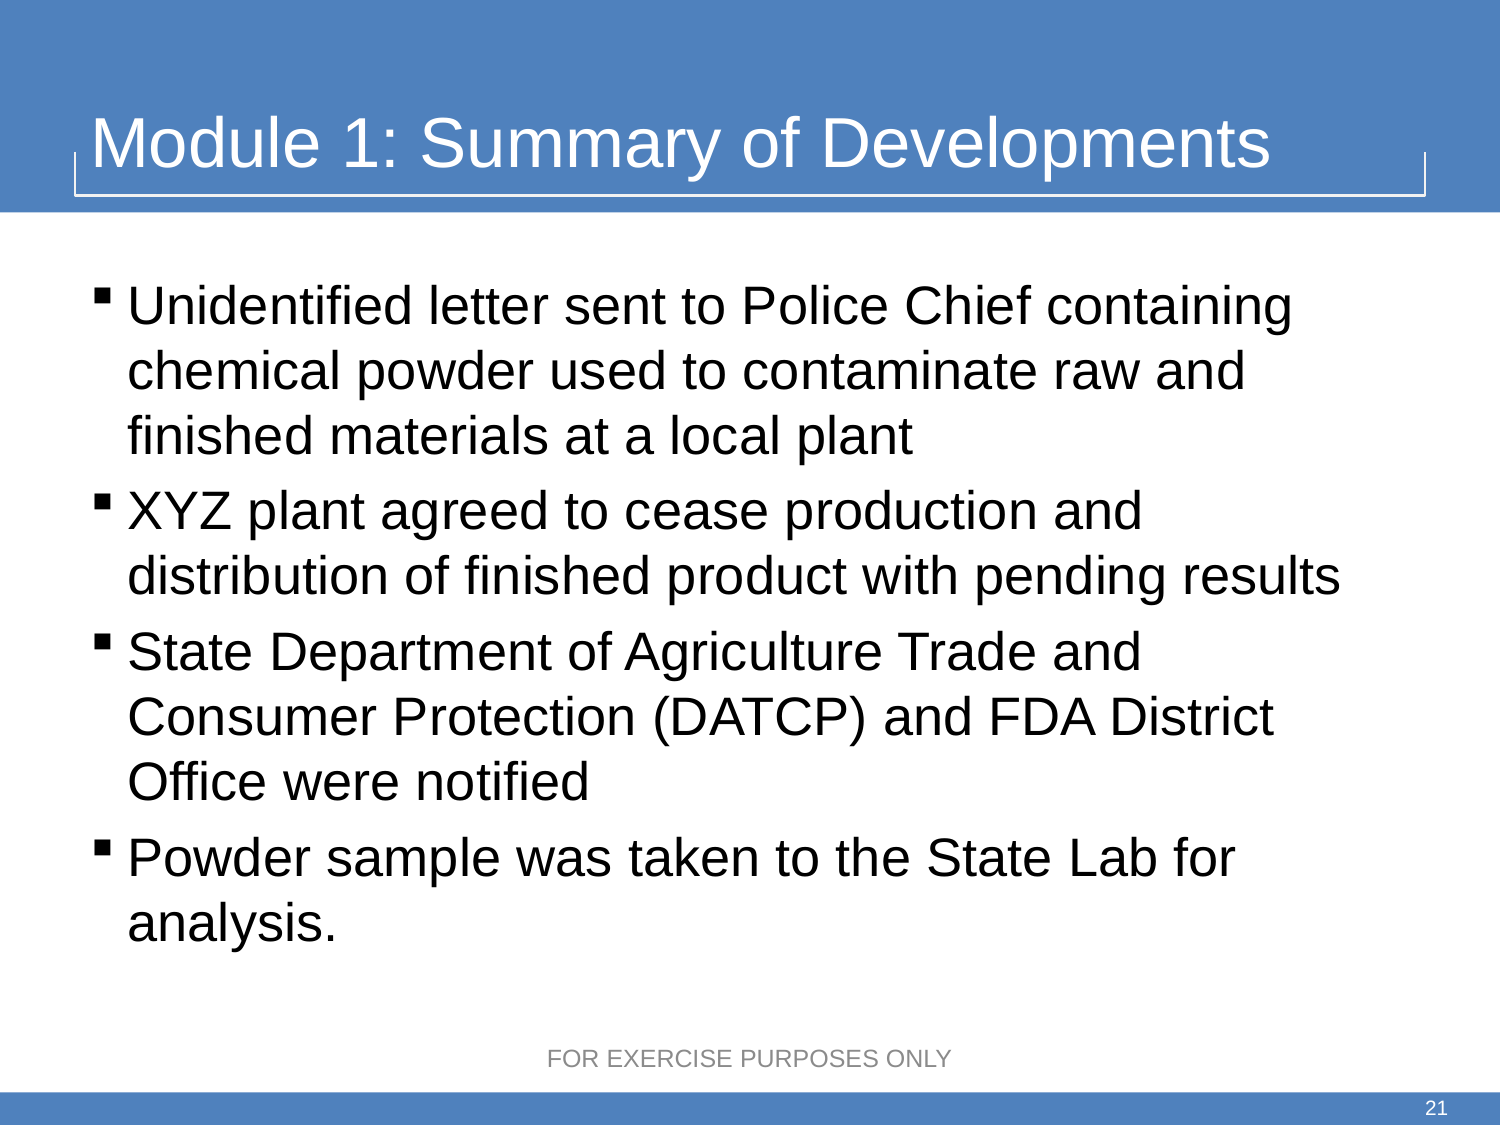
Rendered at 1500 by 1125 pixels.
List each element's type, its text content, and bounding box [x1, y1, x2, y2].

list Unidentified letter sent to Police Chief containing chemical powder used to contaminate raw and finished materials at a local plant XYZ plant agreed to cease production and distribution of finished product with pending results State Department of Agriculture Trade and Consumer Protection (DATCP) and FDA District Office were notified Powder sample was taken to the State Lab for analysis. [74, 262, 1426, 1006]
title Module 1: Summary of Developments [74, 44, 1426, 233]
footer FOR EXERCISE PURPOSES ONLY [512, 1042, 988, 1103]
